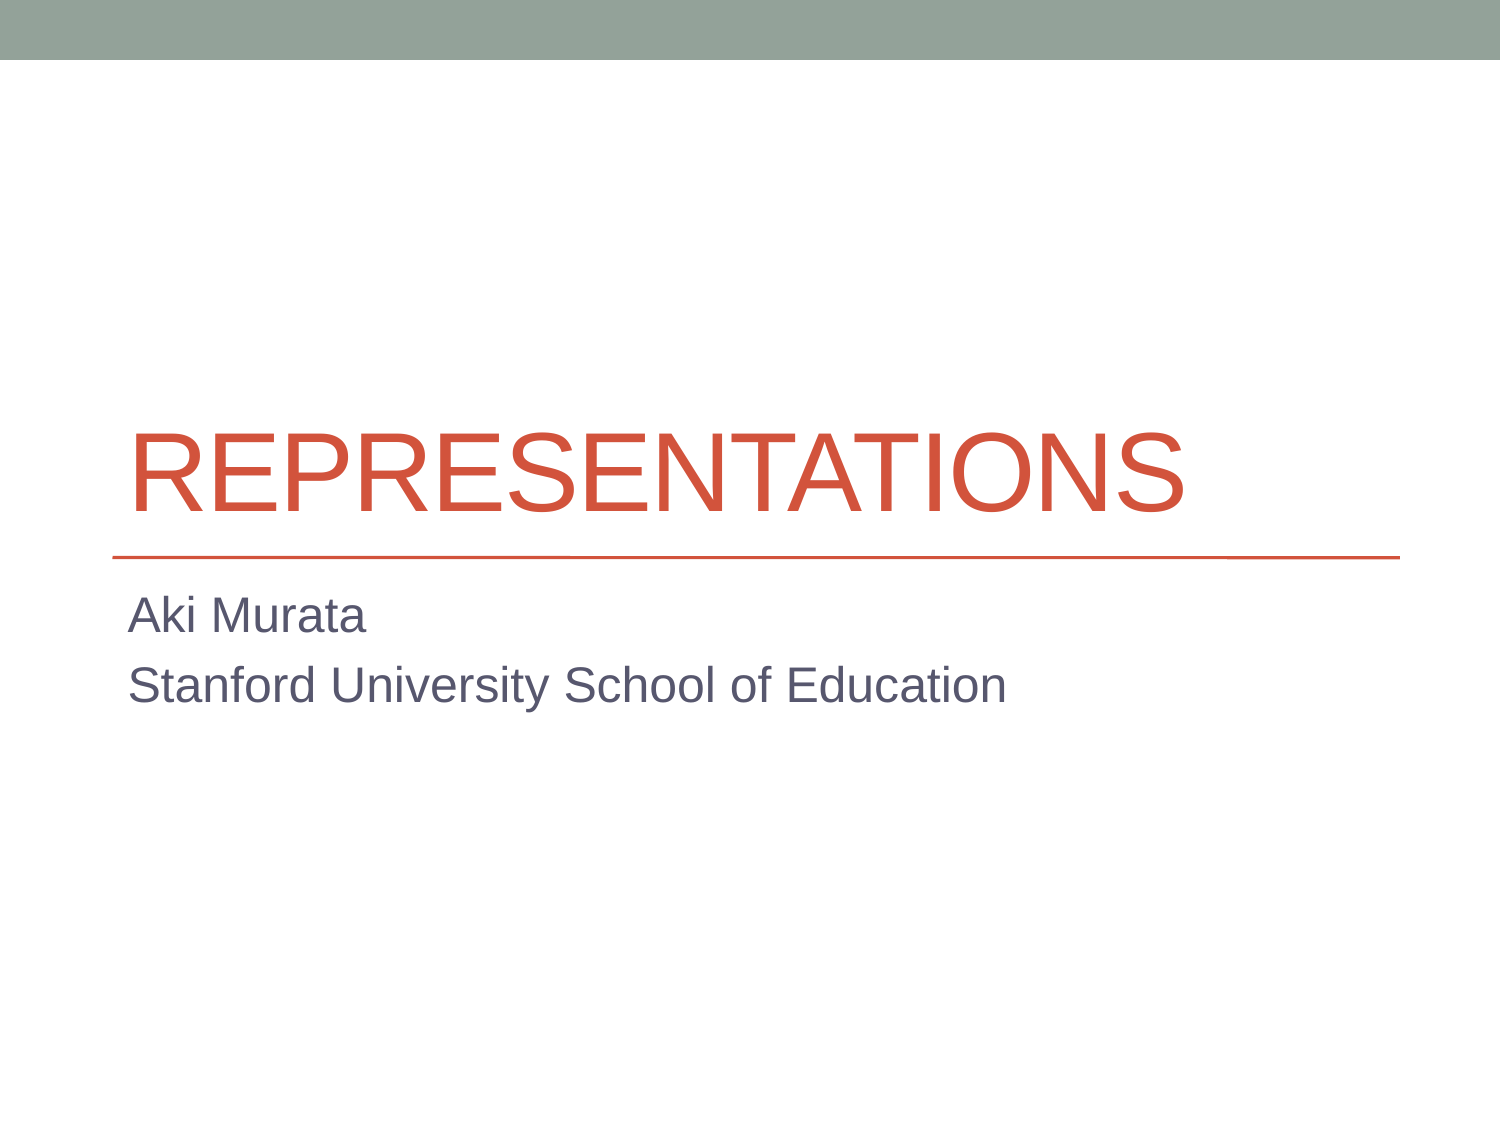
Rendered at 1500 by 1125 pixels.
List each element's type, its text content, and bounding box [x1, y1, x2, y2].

subtitle Aki Murata Stanford University School of Education [112, 575, 1163, 863]
title Representations [112, 224, 1400, 542]
